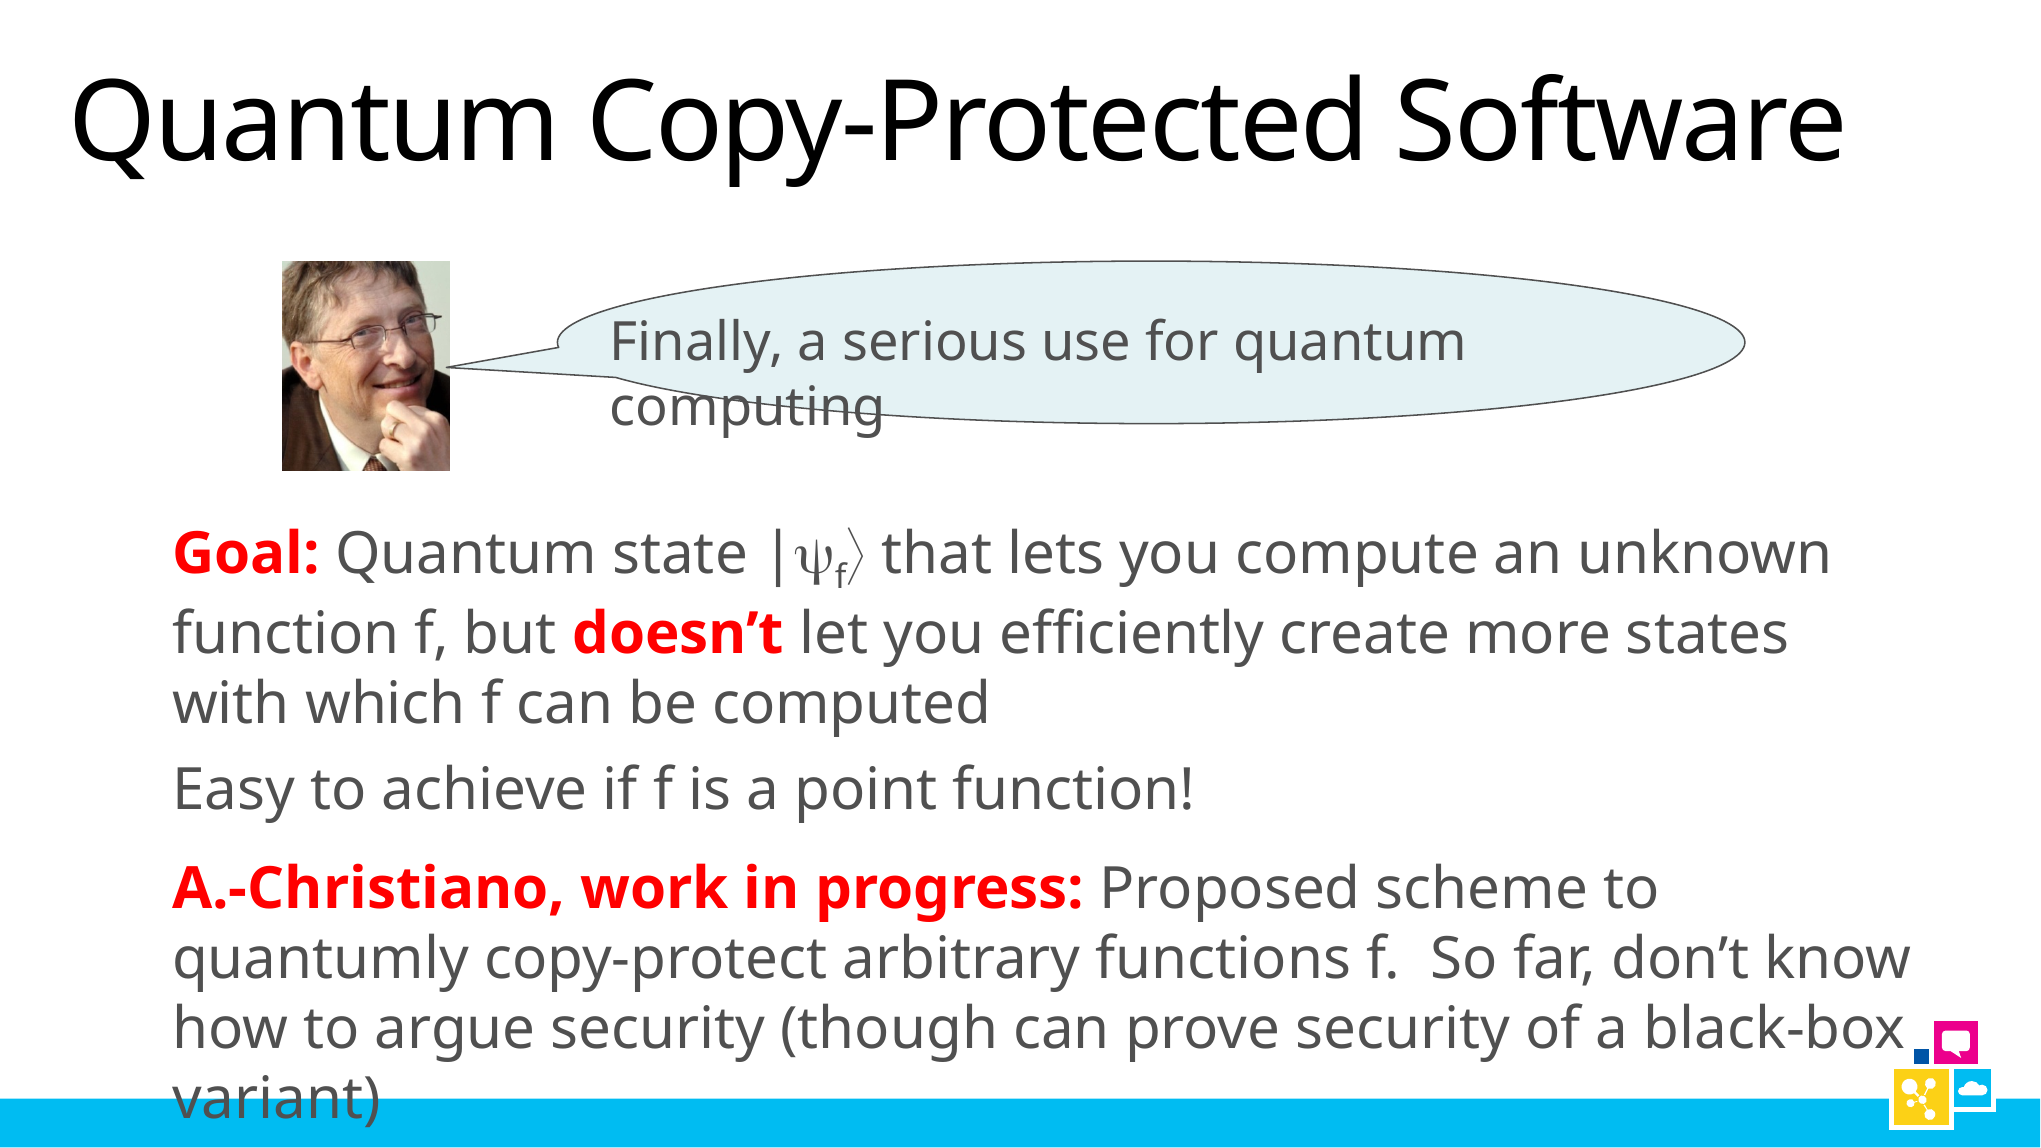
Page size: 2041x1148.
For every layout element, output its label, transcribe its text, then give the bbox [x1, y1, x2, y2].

text_box Goal: Quantum state |f that lets you compute an unknown function f, but doesn’t let you efficiently create more states with which f can be computed [157, 508, 1870, 743]
text_box [653, 261, 1649, 298]
text_box Easy to achieve if f is a point function! A.-Christiano, work in progress: Proposed scheme to quantumly copy-protect arbitrary functions f. So far, don’t know how to argue security (though can prove security of a black-box variant) [157, 743, 1933, 1138]
text_box [1720, 319, 1745, 366]
text_box [451, 314, 594, 377]
title Quantum Copy-Protected Software [45, 48, 1996, 200]
picture [282, 260, 451, 471]
text_box Finally, a serious use for quantum computing [594, 298, 1720, 444]
